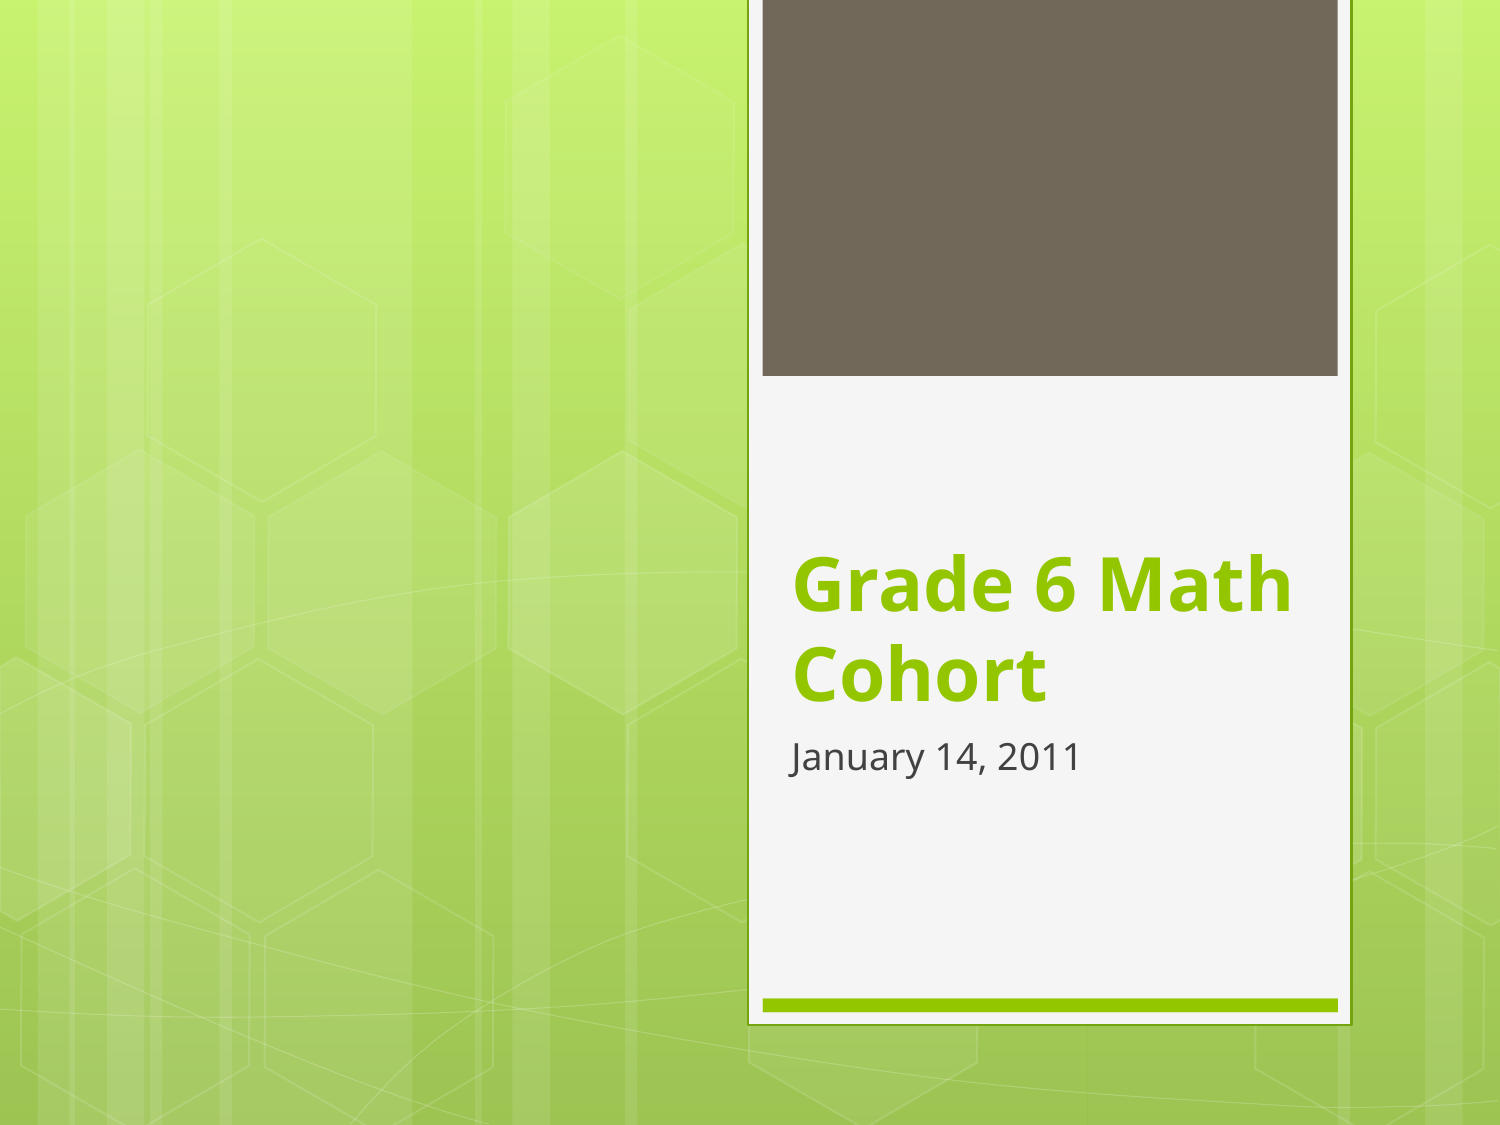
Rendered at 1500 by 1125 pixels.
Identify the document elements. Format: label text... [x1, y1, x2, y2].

subtitle January 14, 2011 [776, 725, 1320, 933]
title Grade 6 Math Cohort [776, 444, 1320, 724]
